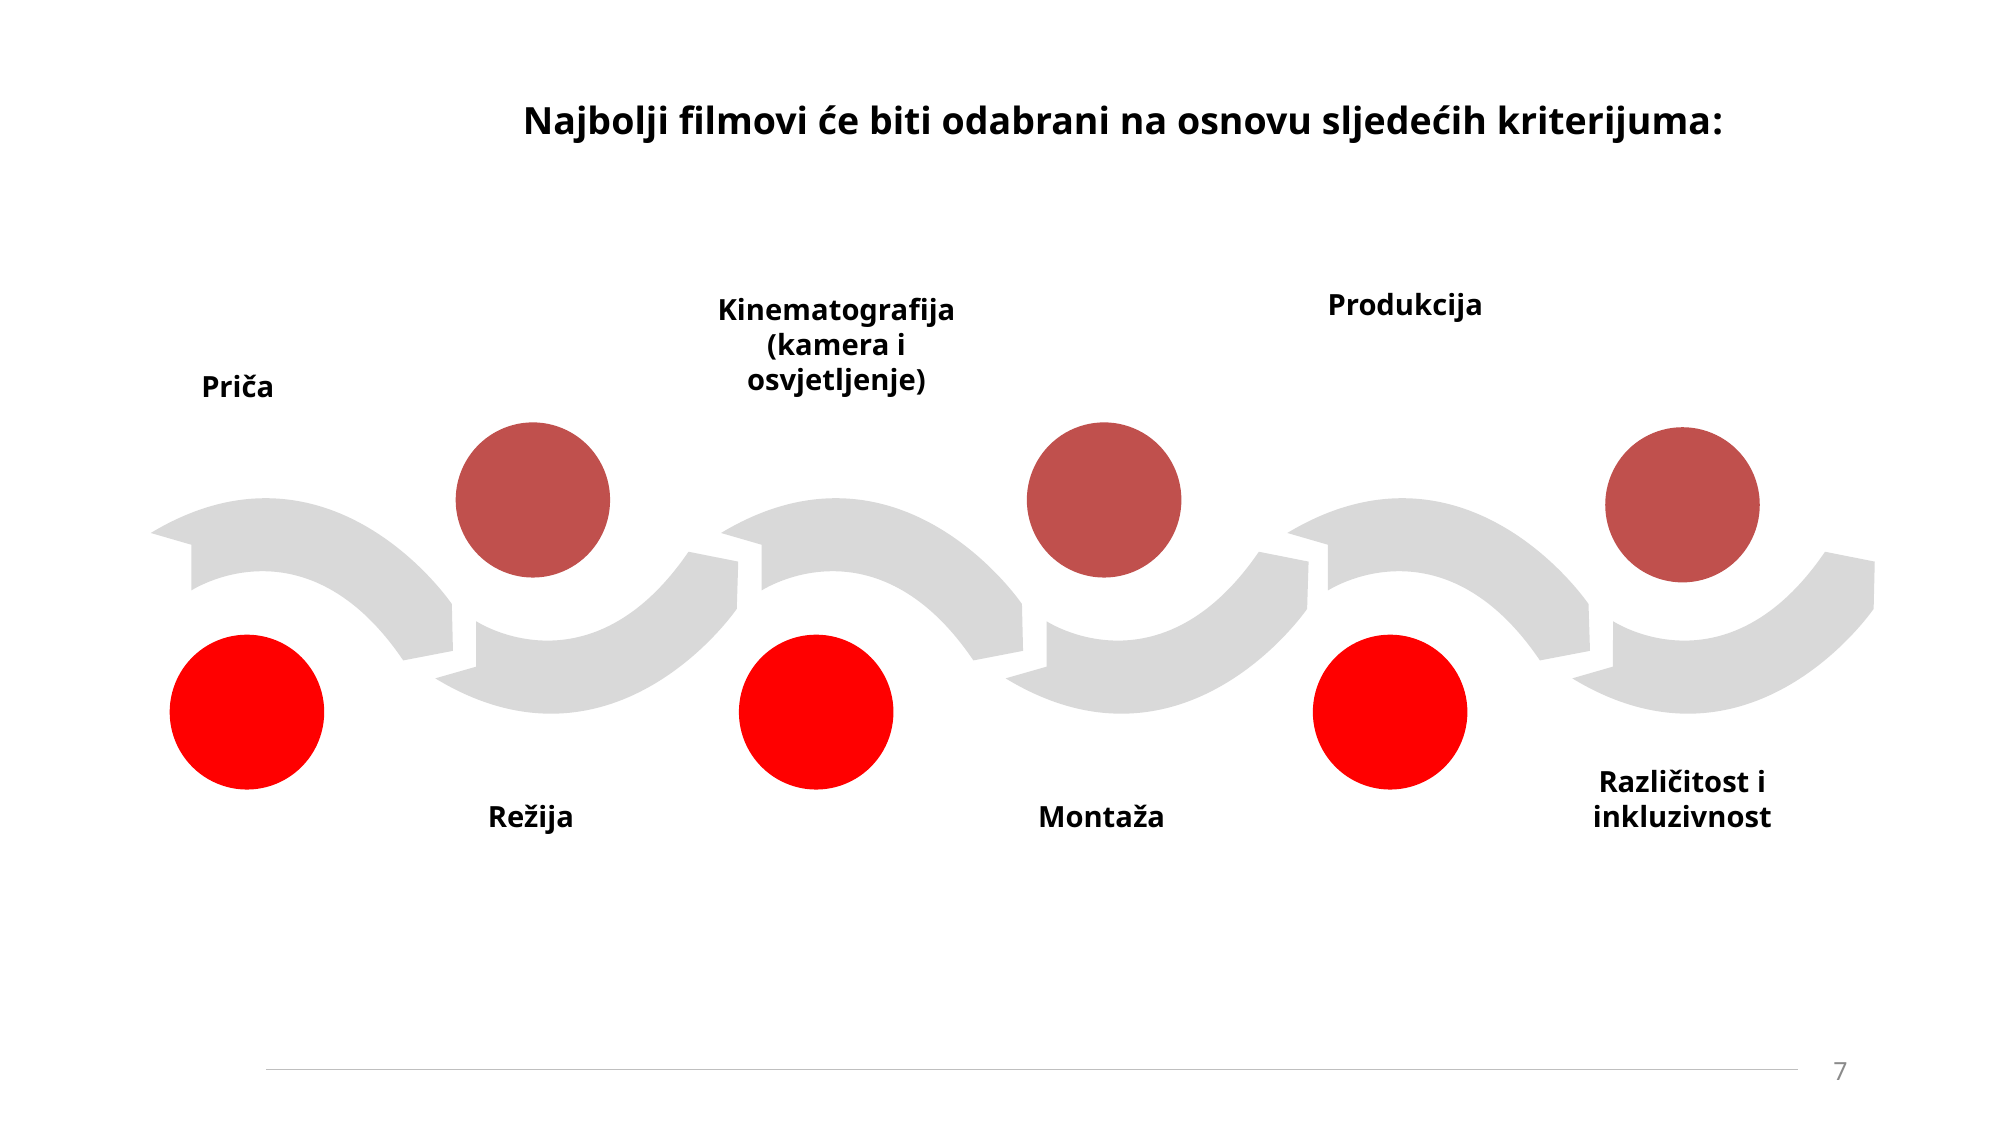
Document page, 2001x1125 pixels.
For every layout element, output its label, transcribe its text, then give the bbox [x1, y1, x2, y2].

text_box [1026, 422, 1182, 578]
text_box [1312, 634, 1468, 790]
text_box Kinematografija (kamera i osvjetljenje) [706, 291, 967, 397]
text_box Priča [18, 368, 457, 439]
text_box Režija [400, 798, 662, 869]
text_box [738, 634, 894, 790]
text_box [169, 634, 325, 790]
text_box Produkcija [1275, 286, 1536, 322]
text_box [150, 498, 453, 661]
text_box [1605, 427, 1760, 583]
text_box [1572, 551, 1875, 714]
text_box [435, 551, 739, 714]
text_box [455, 422, 611, 578]
slide_number 7 [1412, 1042, 1863, 1103]
text_box [721, 498, 1024, 661]
text_box [1005, 551, 1309, 714]
text_box Različitost i inkluzivnost [1552, 762, 1813, 833]
text_box [1287, 498, 1591, 661]
text_box Najbolji filmovi će biti odabrani na osnovu sljedećih kriterijuma: [508, 89, 1738, 150]
text_box Montaža [971, 798, 1233, 834]
